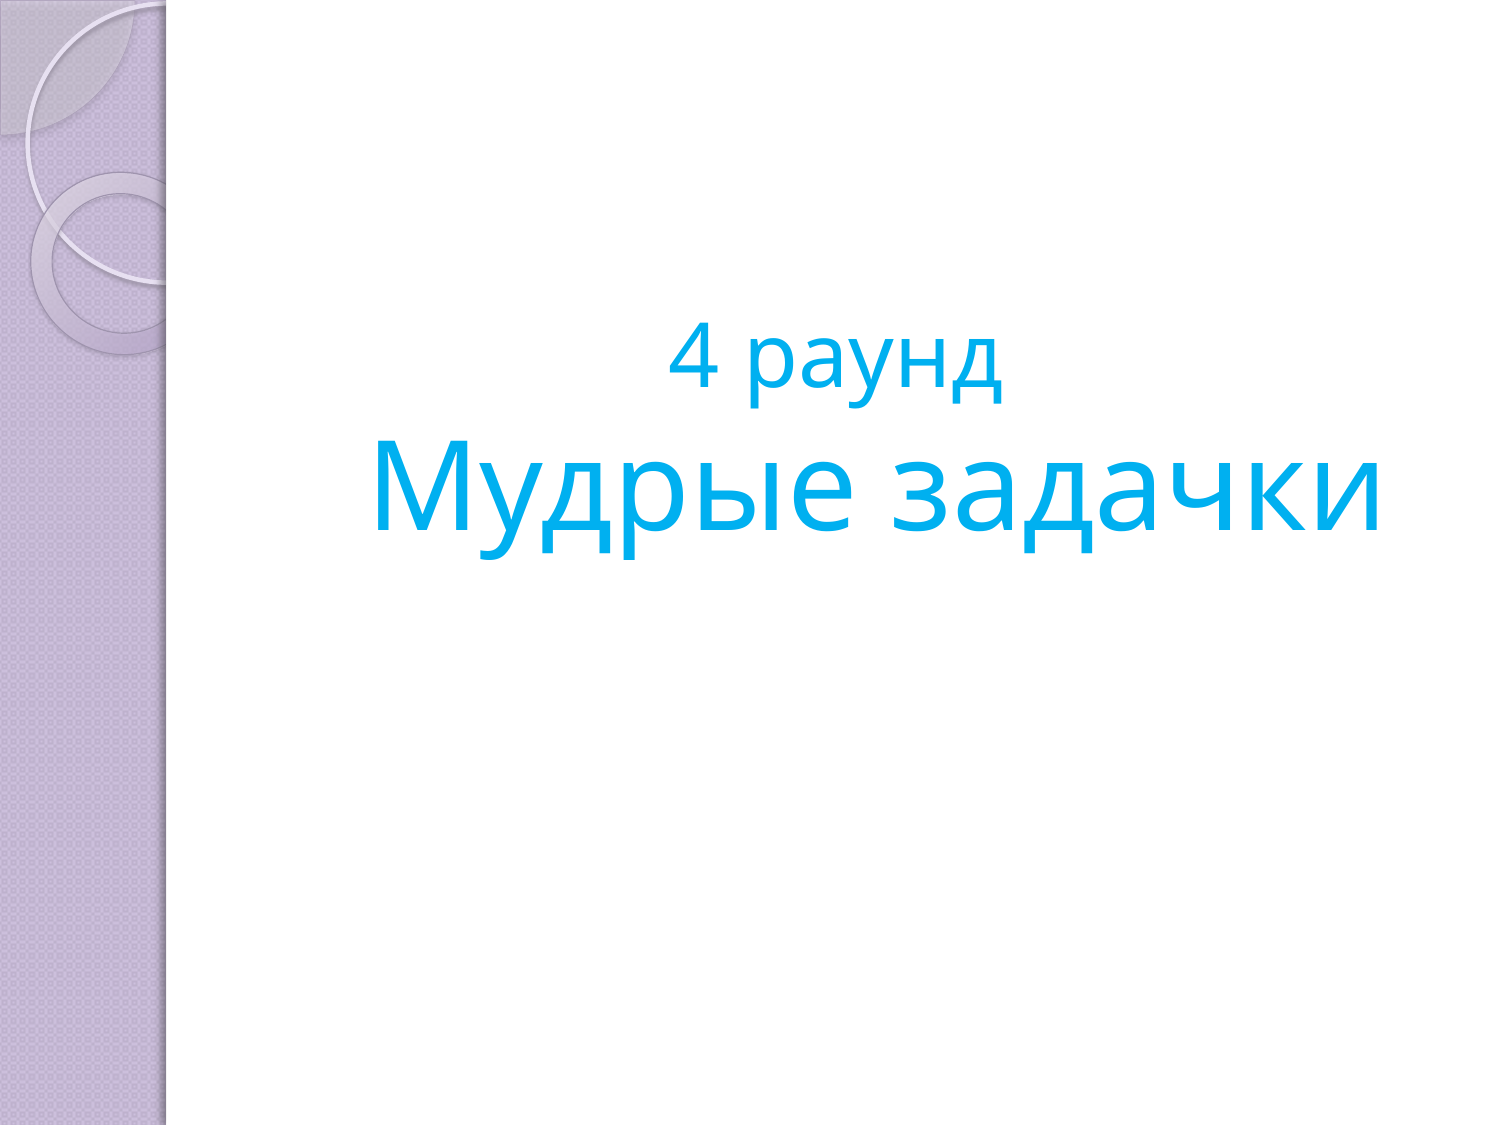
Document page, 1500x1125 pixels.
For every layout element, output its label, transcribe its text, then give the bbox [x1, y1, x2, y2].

title 4 раунд Мудрые задачки [235, 45, 1466, 809]
